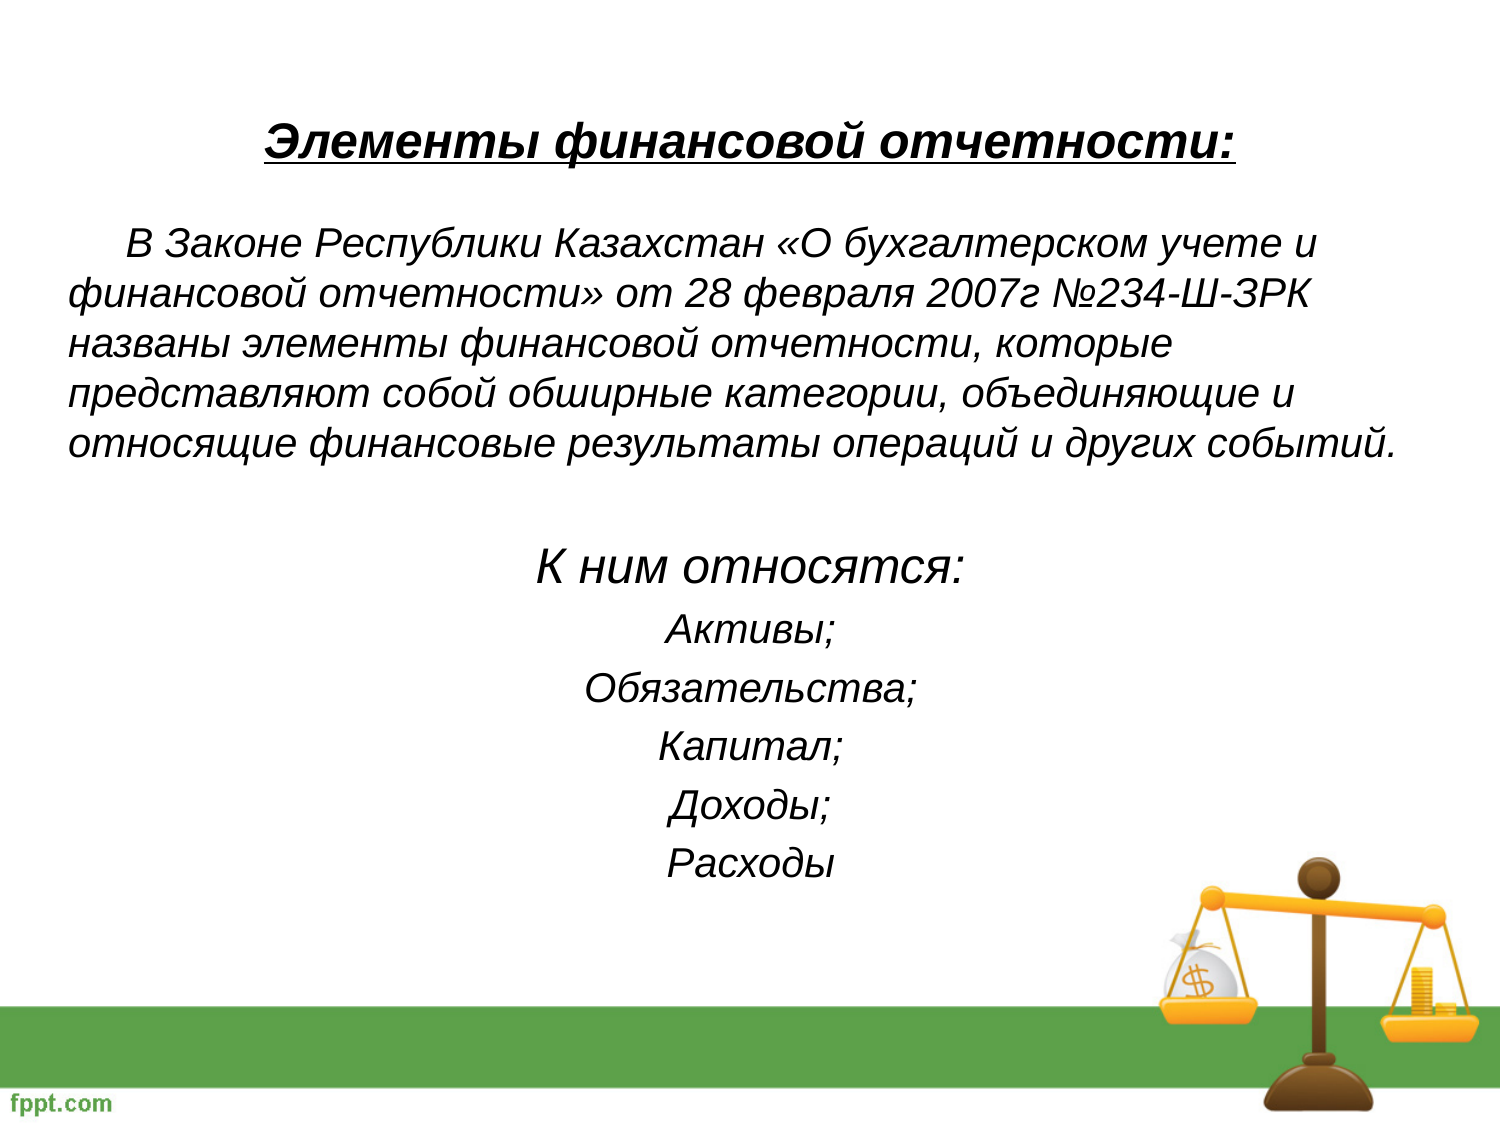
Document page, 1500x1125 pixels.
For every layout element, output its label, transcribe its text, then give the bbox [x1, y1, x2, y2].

title Элементы финансовой отчетности: [75, 45, 1425, 208]
list В Законе Республики Казахстан «О бухгалтерском учете и финансовой отчетности» от 28 февраля 2007г №234-Ш-ЗРК названы элементы финансовой отчетности, которые представляют собой обширные категории, объединяющие и относящие финансовые результаты операций и других событий. К ним относятся: Активы; Обязательства; Капитал; Доходы; Расходы [53, 208, 1449, 941]
picture [0, 0, 1500, 1125]
